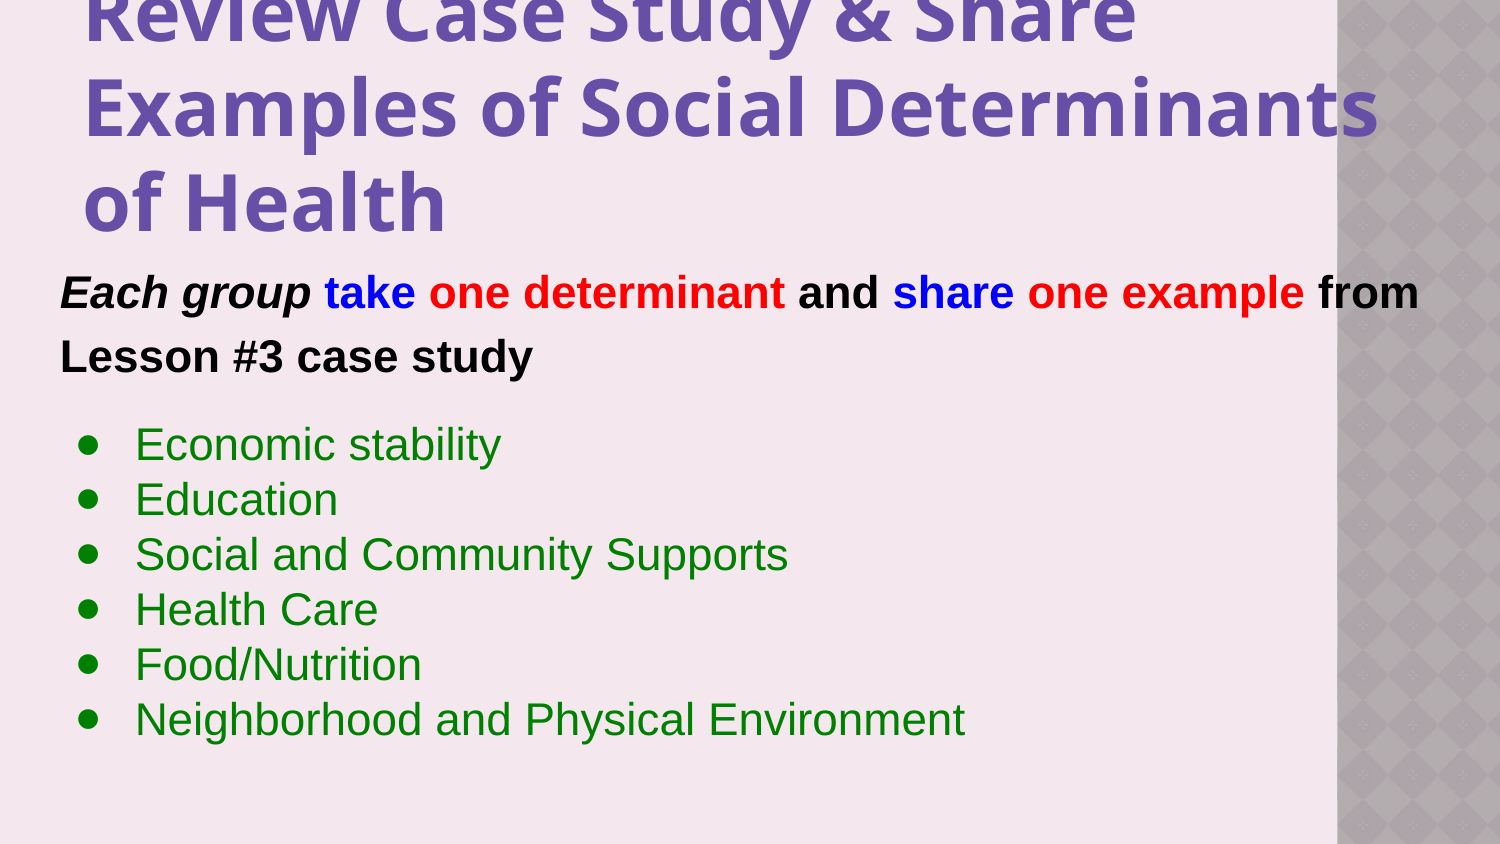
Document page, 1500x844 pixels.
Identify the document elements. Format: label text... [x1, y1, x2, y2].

text_box Each group take one determinant and share one example from Lesson #3 case study Economic stability Education Social and Community Supports Health Care Food/Nutrition Neighborhood and Physical Environment [44, 247, 1493, 822]
title Review Case Study & Share Examples of Social Determinants of Health [75, 72, 1473, 248]
